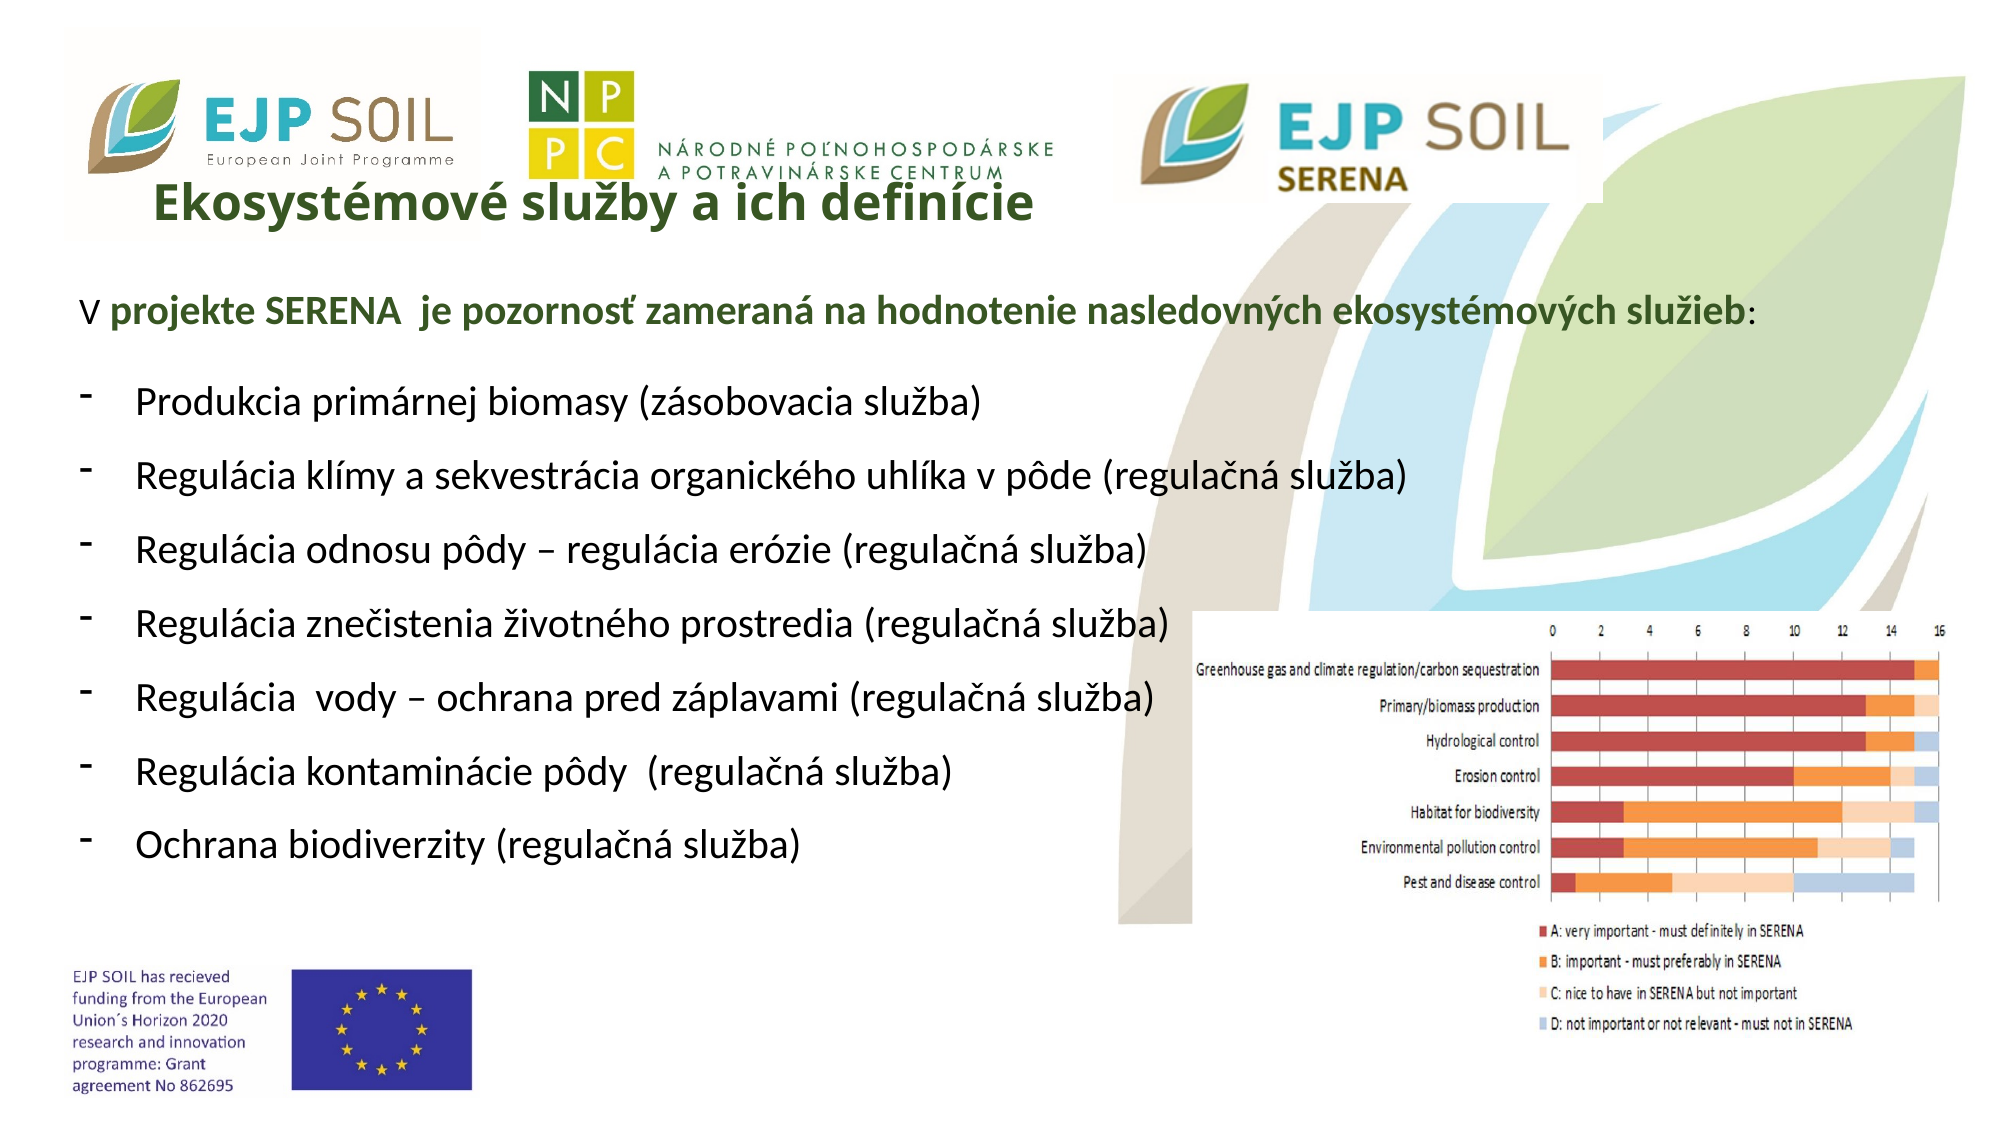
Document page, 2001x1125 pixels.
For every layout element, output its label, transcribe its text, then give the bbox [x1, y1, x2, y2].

picture [1061, 0, 2000, 1051]
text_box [63, 27, 1062, 241]
picture [64, 965, 480, 1098]
list V projekte SERENA je pozornosť zameraná na hodnotenie nasledovných ekosystémových služieb: Produkcia primárnej biomasy (zásobovacia služba) Regulácia klímy a sekvestrácia organického uhlíka v pôde (regulačná služba) Regulácia odnosu pôdy – regulácia erózie (regulačná služba) Regulácia znečistenia životného prostredia (regulačná služba) Regulácia vody – ochrana pred záplavami (regulačná služba) Regulácia kontaminácie pôdy (regulačná služba) Ochrana biodiverzity (regulačná služba) [64, 272, 1061, 987]
